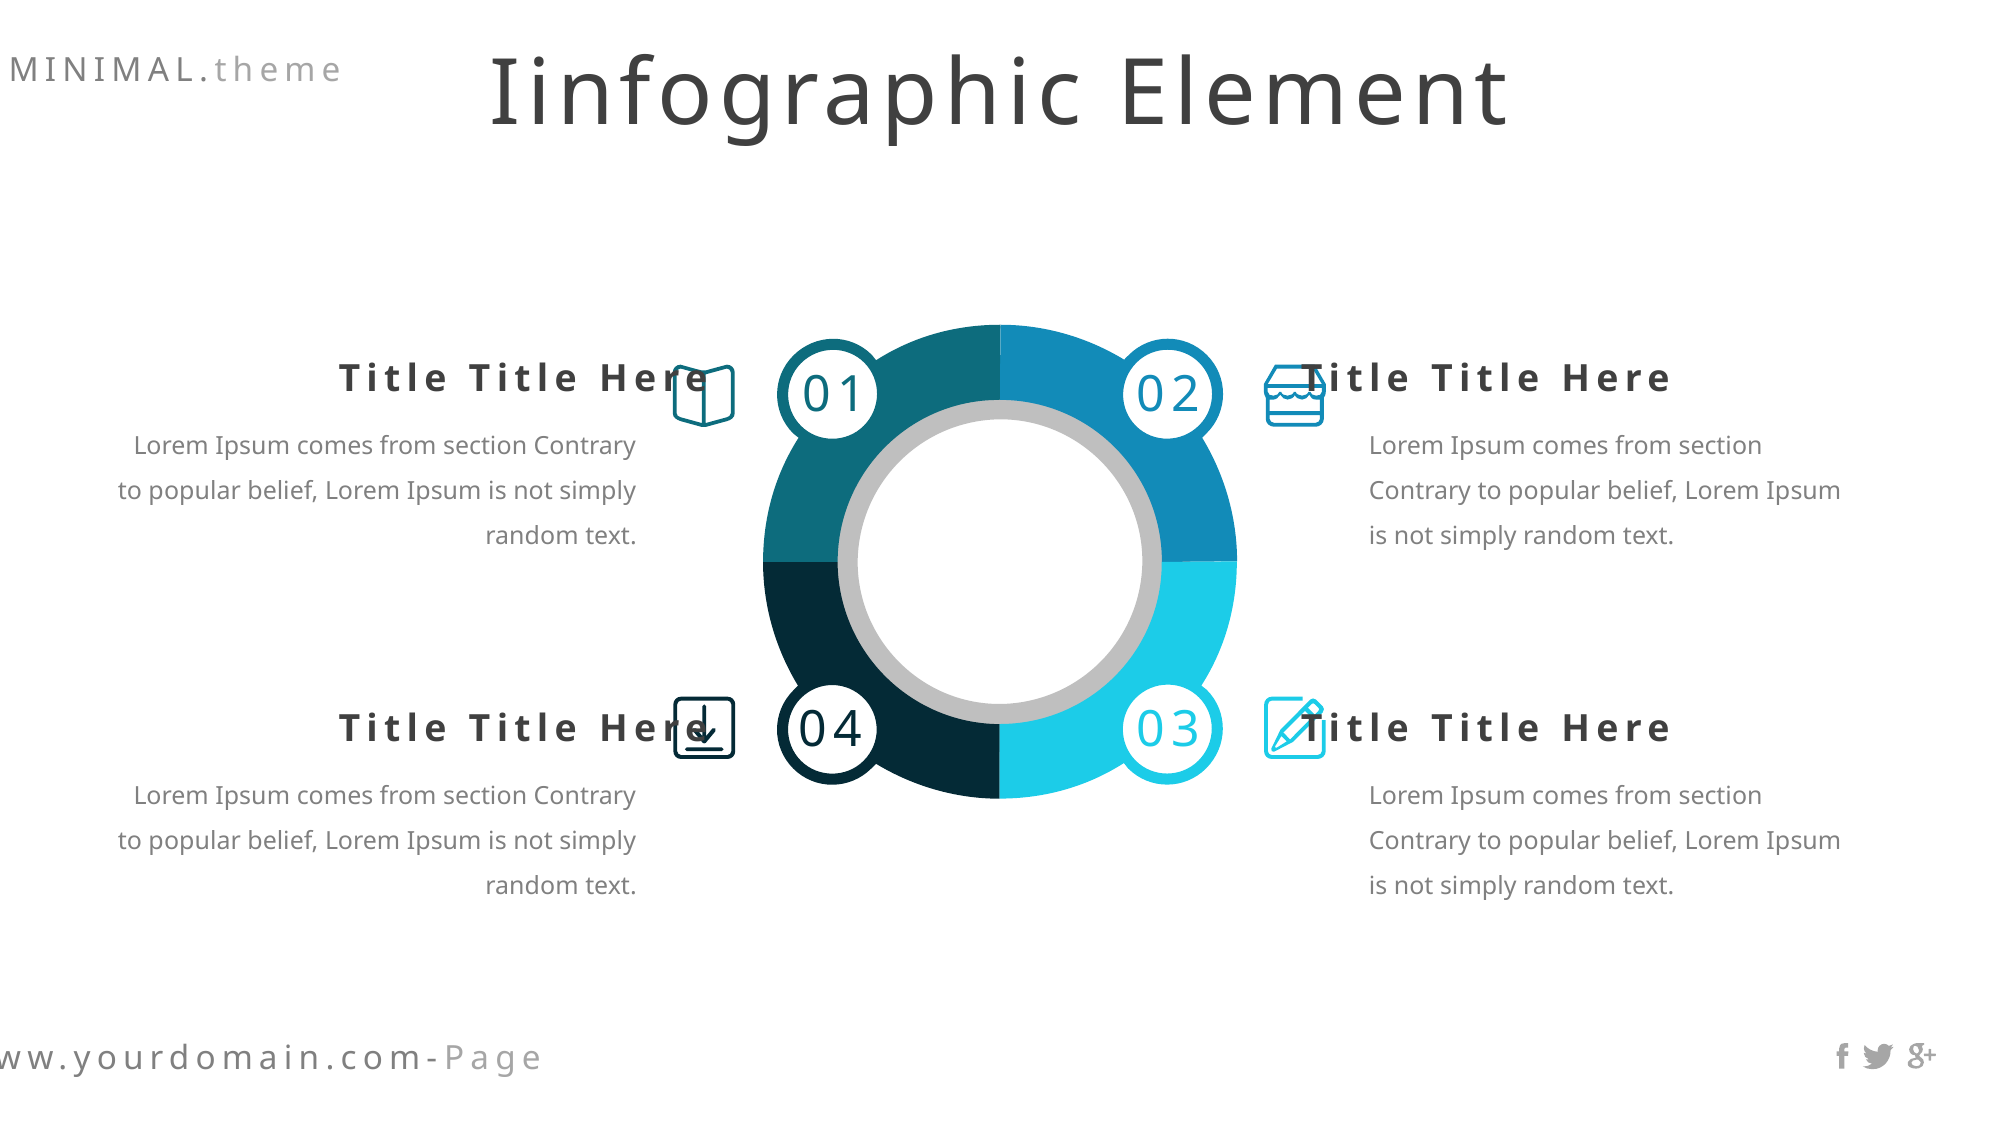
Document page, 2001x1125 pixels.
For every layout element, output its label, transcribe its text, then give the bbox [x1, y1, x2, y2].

text_box Title Title Here [323, 346, 688, 407]
text_box Lorem Ipsum comes from section Contrary to popular belief, Lorem Ipsum is not simply random text. [1354, 407, 1871, 557]
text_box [688, 250, 1312, 874]
text_box Iinfographic Element [475, 25, 1525, 151]
text_box [1312, 407, 1324, 427]
text_box Title Title Here [323, 696, 688, 757]
text_box Lorem Ipsum comes from section Contrary to popular belief, Lorem Ipsum is not simply random text. [97, 757, 652, 907]
text_box Title Title Here [1312, 346, 1685, 407]
text_box [672, 407, 688, 424]
text_box Title Title Here [1312, 696, 1685, 757]
text_box Lorem Ipsum comes from section Contrary to popular belief, Lorem Ipsum is not simply random text. [97, 407, 652, 557]
text_box Lorem Ipsum comes from section Contrary to popular belief, Lorem Ipsum is not simply random text. [1354, 757, 1871, 907]
